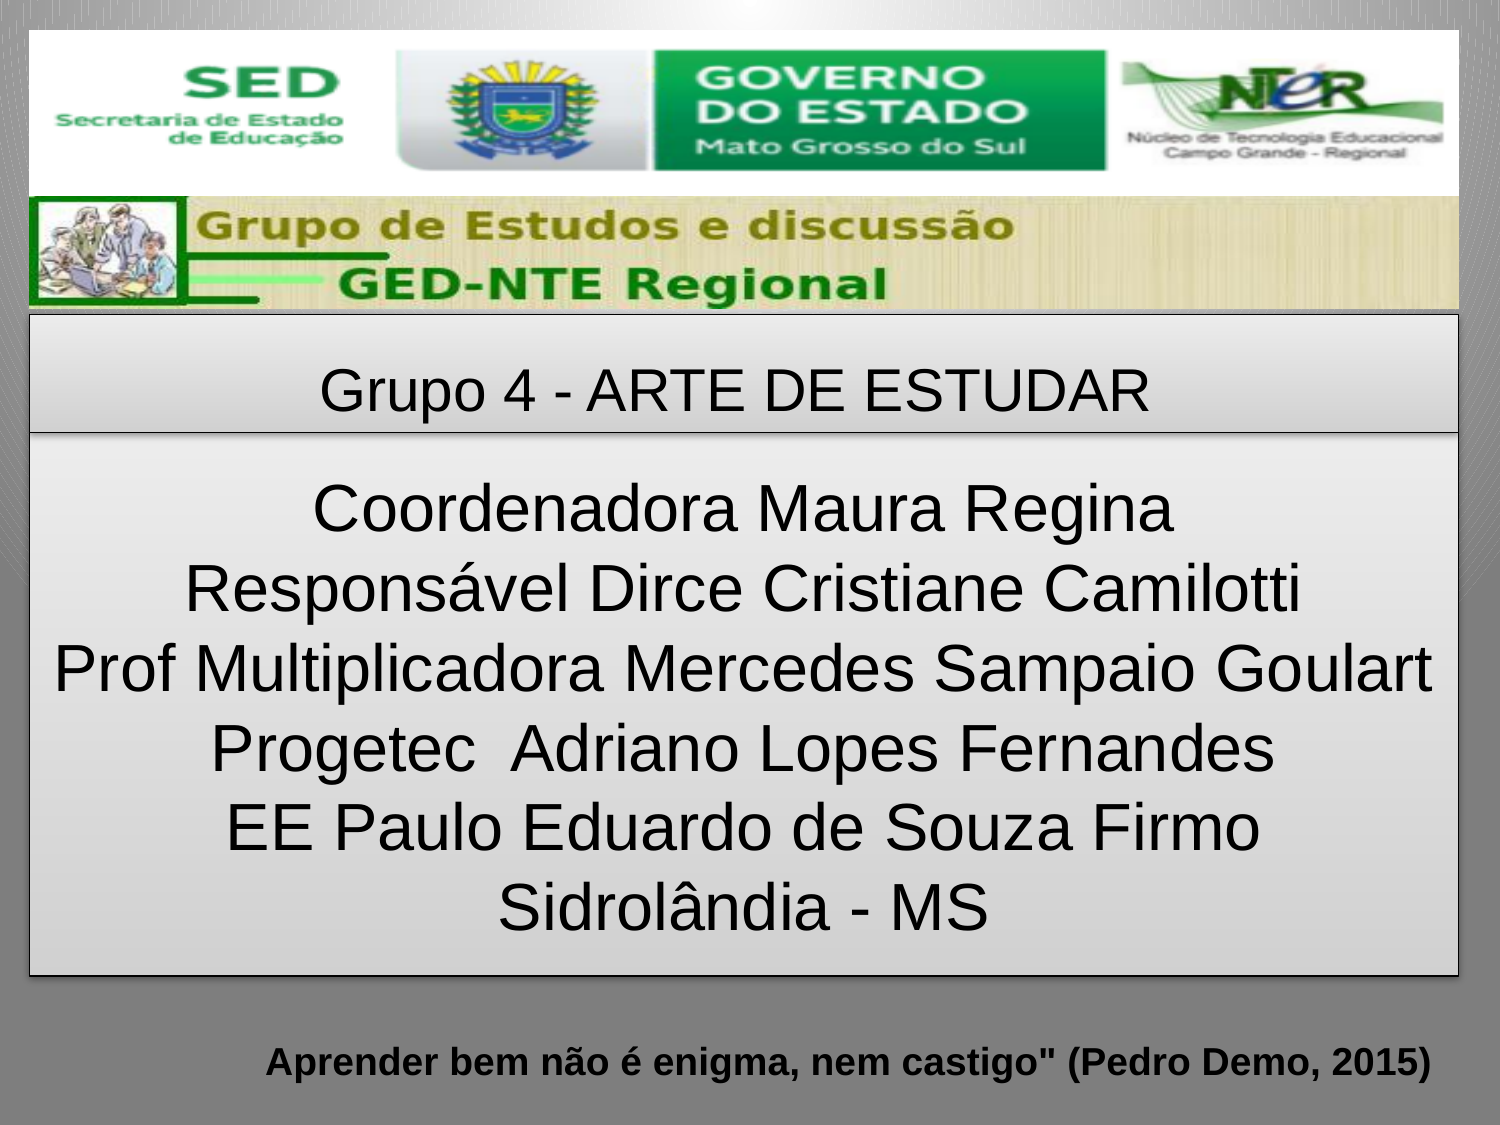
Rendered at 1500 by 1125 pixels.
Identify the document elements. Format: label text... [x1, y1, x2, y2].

text_box Grupo 4 - ARTE DE ESTUDAR [29, 315, 1459, 433]
text_box Coordenadora Maura Regina Responsável Dirce Cristiane Camilotti Prof Multiplicadora Mercedes Sampaio Goulart Progetec Adriano Lopes Fernandes EE Paulo Eduardo de Souza Firmo Sidrolândia - MS [29, 440, 1459, 977]
list Aprender bem não é enigma, nem castigo" (Pedro Demo, 2015) [0, 940, 1447, 1094]
picture [29, 30, 1459, 310]
